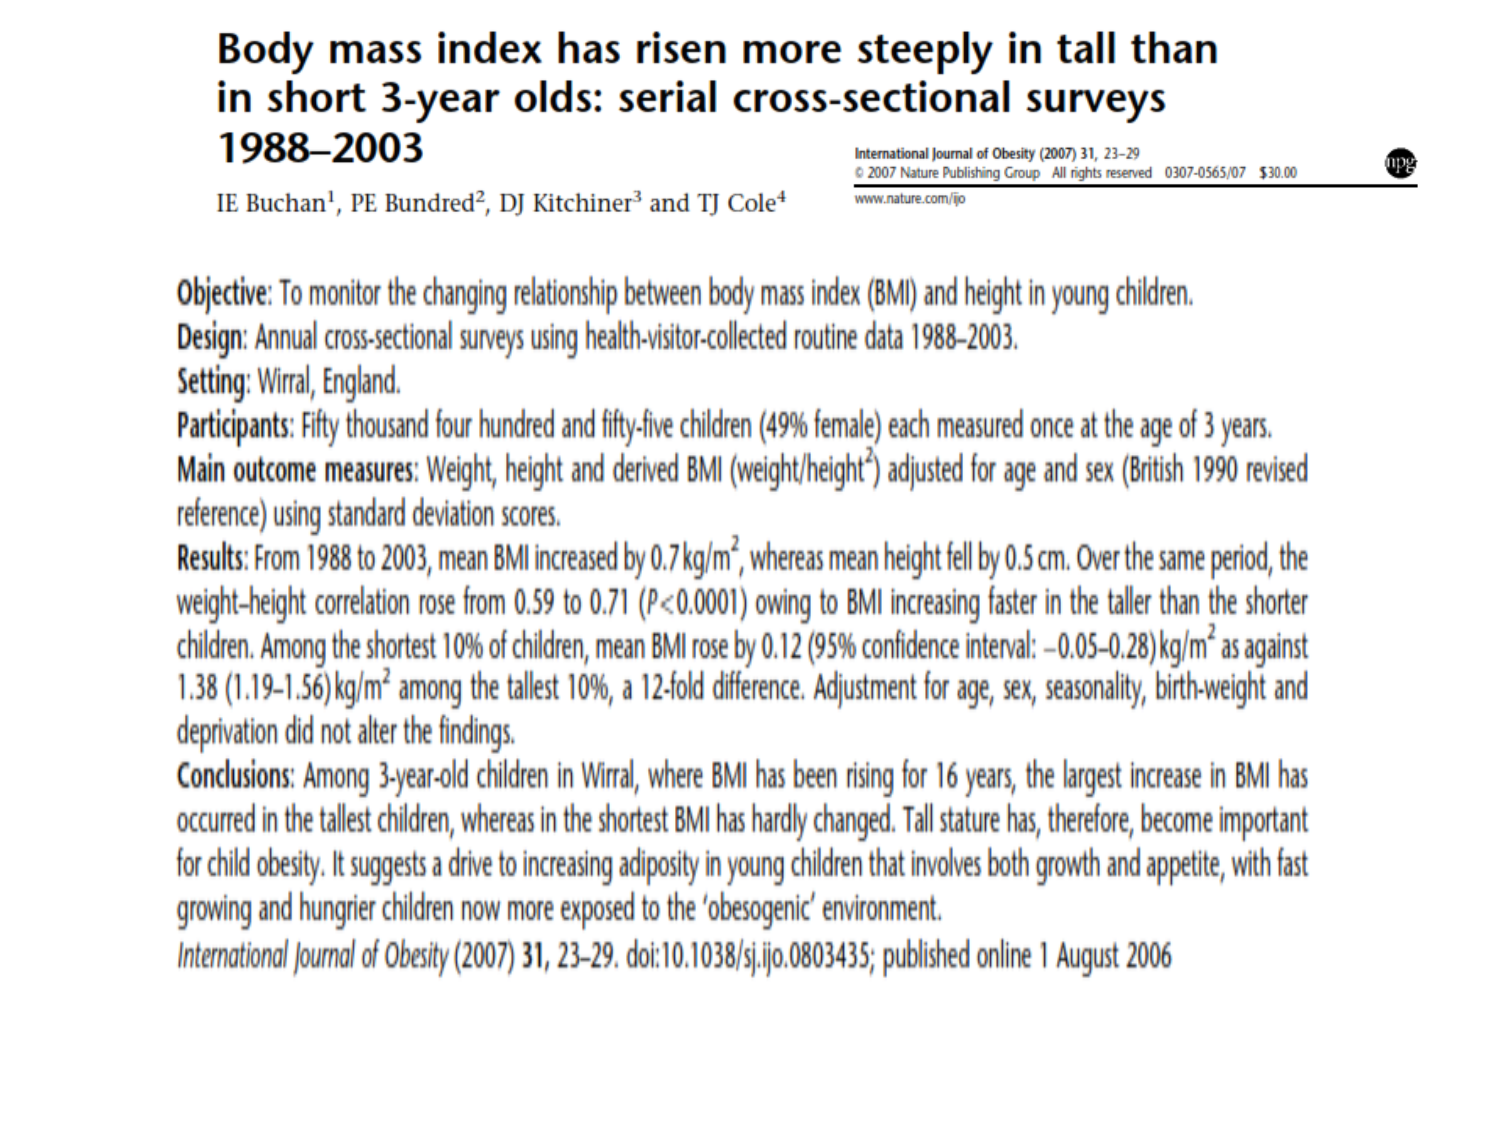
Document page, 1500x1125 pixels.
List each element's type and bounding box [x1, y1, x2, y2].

list [204, 24, 1259, 191]
picture [837, 124, 1443, 218]
picture [212, 178, 807, 220]
picture [162, 249, 1351, 1001]
